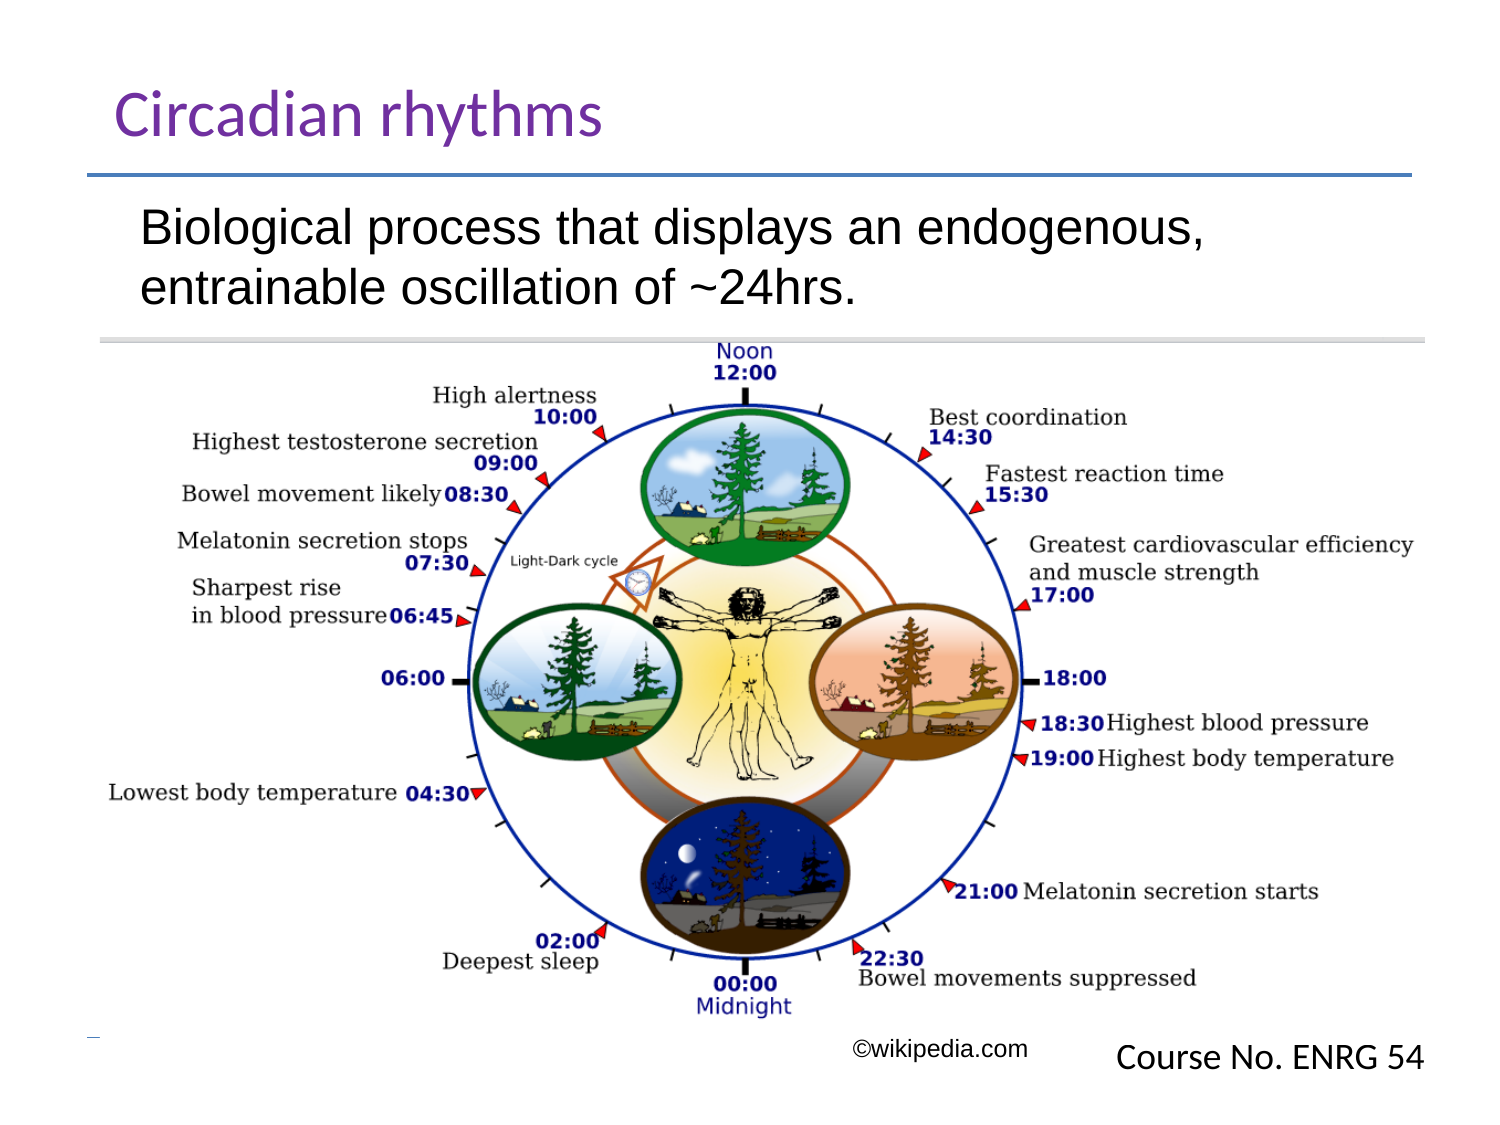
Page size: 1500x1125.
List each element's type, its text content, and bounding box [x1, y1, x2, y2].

picture [99, 337, 1426, 1045]
text_box Course No. ENRG 54 [1101, 1024, 1441, 1085]
text_box Biological process that displays an endogenous, entrainable oscillation of ~24hrs. [125, 187, 1395, 323]
text_box Circadian rhythms [99, 62, 838, 158]
text_box ©wikipedia.com [838, 1054, 1044, 1070]
